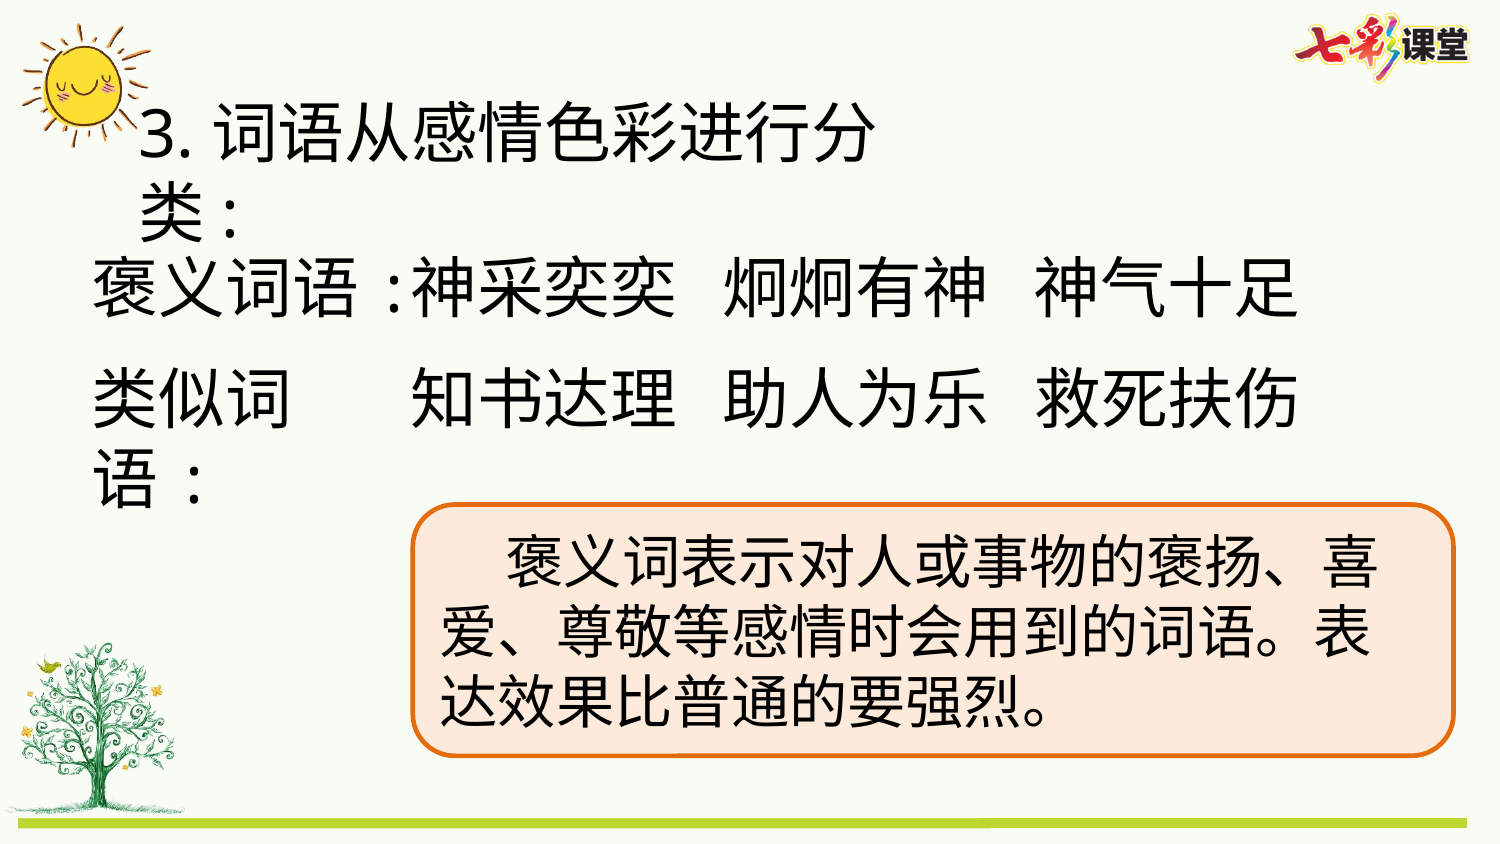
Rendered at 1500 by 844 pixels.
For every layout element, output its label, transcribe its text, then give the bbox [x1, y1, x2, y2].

text_box 知书达理 助人为乐 救死扶伤 [395, 349, 1451, 445]
text_box 类似词语: [77, 349, 398, 525]
text_box 3.词语从感情色彩进行分类: [123, 83, 992, 238]
text_box 褒义词语: [77, 238, 395, 333]
picture [0, 0, 173, 172]
text_box 褒义词表示对人或事物的褒扬、喜爱、尊敬等感情时会用到的词语。表达效果比普通的要强烈。 [411, 503, 1455, 758]
picture [0, 608, 1467, 844]
picture [1291, 9, 1472, 87]
text_box 神采奕奕 炯炯有神 神气十足 [395, 238, 1500, 333]
